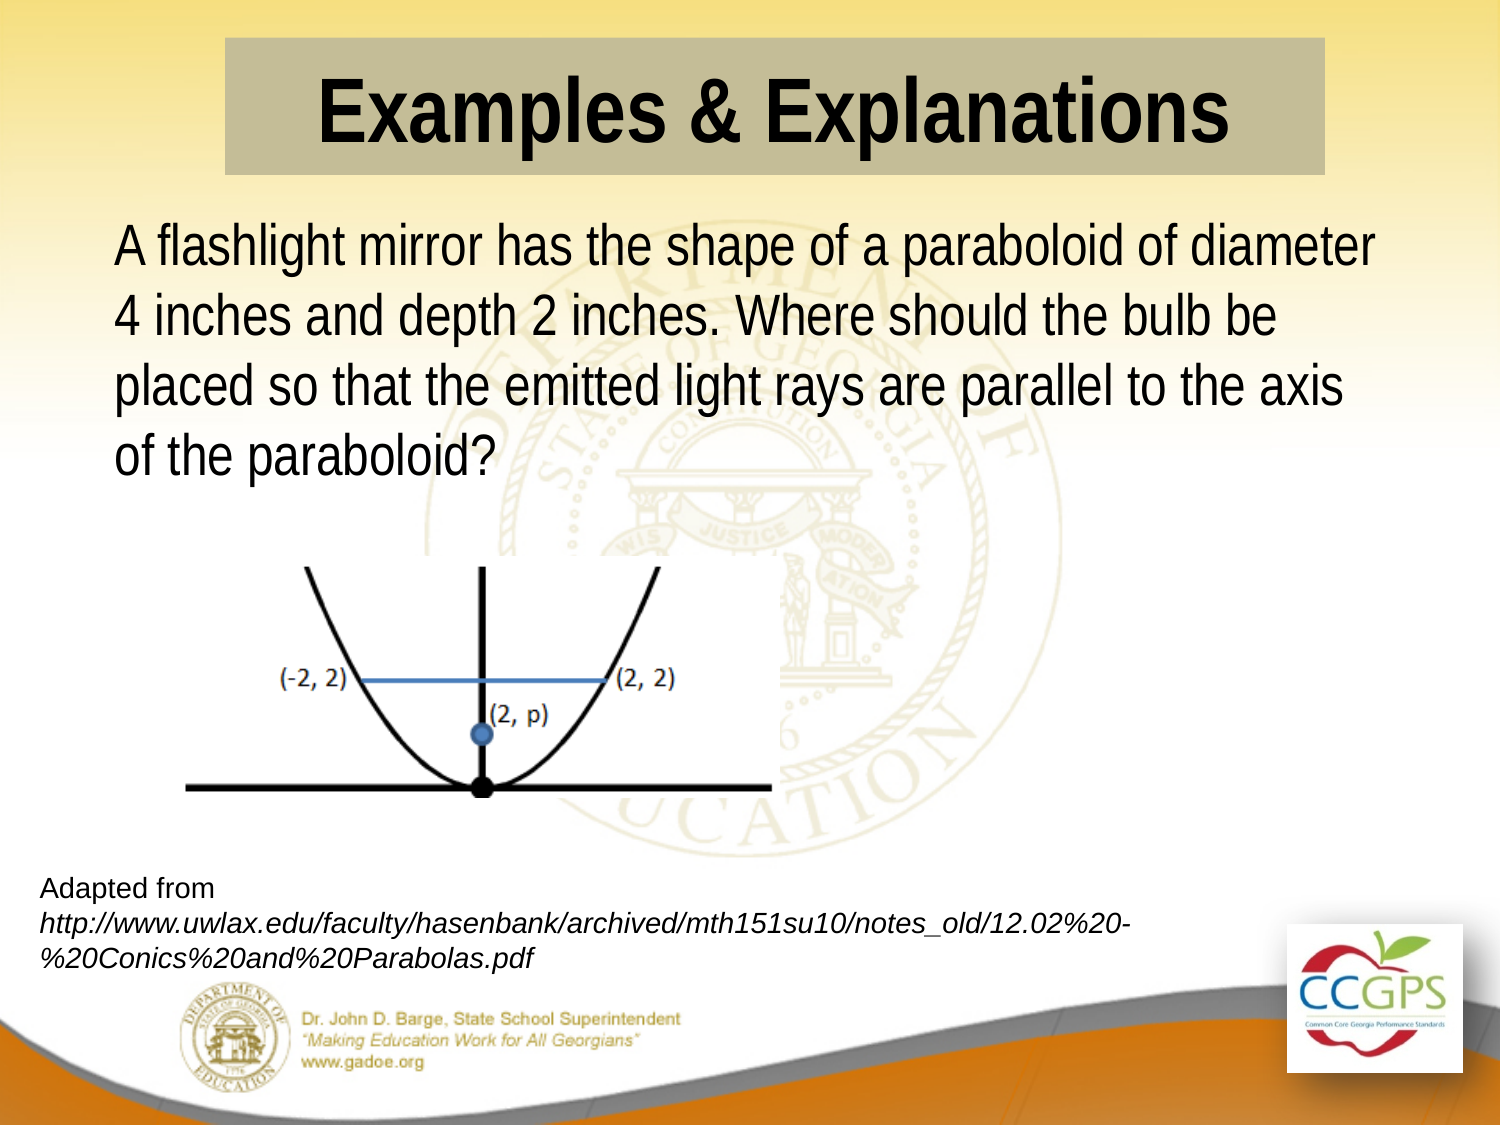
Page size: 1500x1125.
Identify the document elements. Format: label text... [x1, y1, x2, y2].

subtitle A flashlight mirror has the shape of a paraboloid of diameter 4 inches and depth 2 inches. Where should the bulb be placed so that the emitted light rays are parallel to the axis of the paraboloid? [99, 199, 1401, 926]
title Examples & Explanations [224, 37, 1326, 176]
text_box Adapted from http://www.uwlax.edu/faculty/hasenbank/archived/mth151su10/notes_old/12.02%20-%20Conics%20and%20Parabolas.pdf [24, 862, 1284, 983]
picture [0, 0, 1500, 1125]
